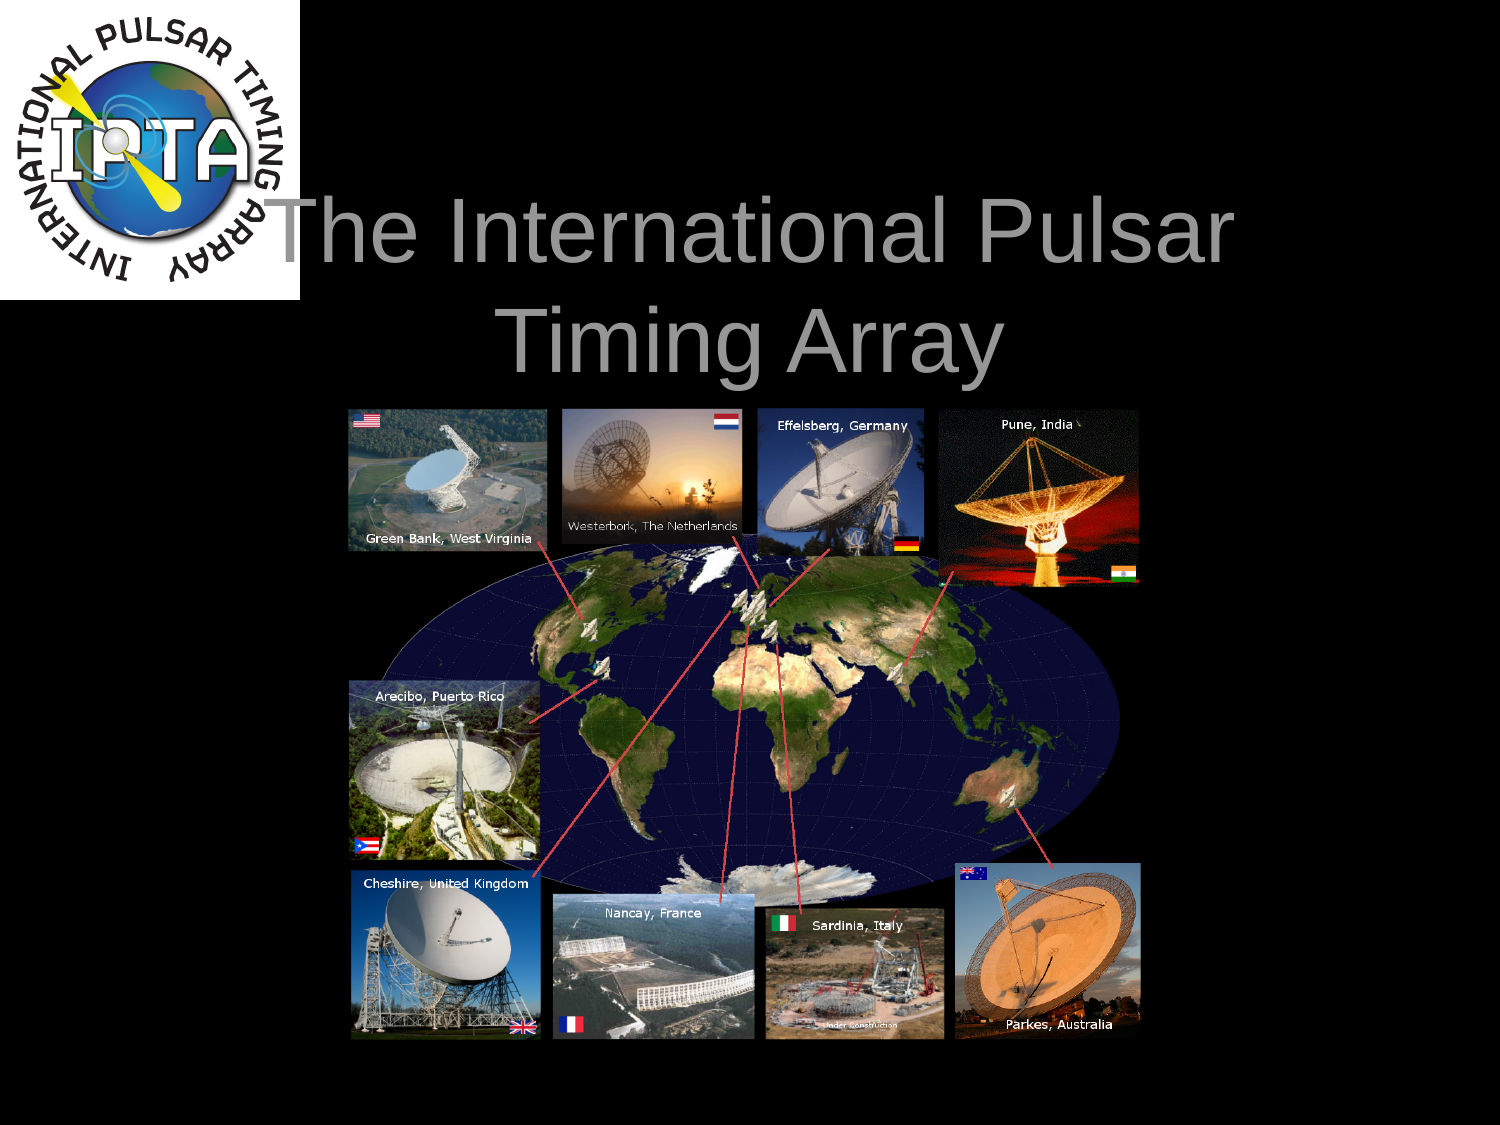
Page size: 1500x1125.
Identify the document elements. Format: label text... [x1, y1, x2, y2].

picture [0, 0, 300, 300]
title The International Pulsar Timing Array [112, 187, 1388, 376]
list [112, 399, 1388, 1076]
